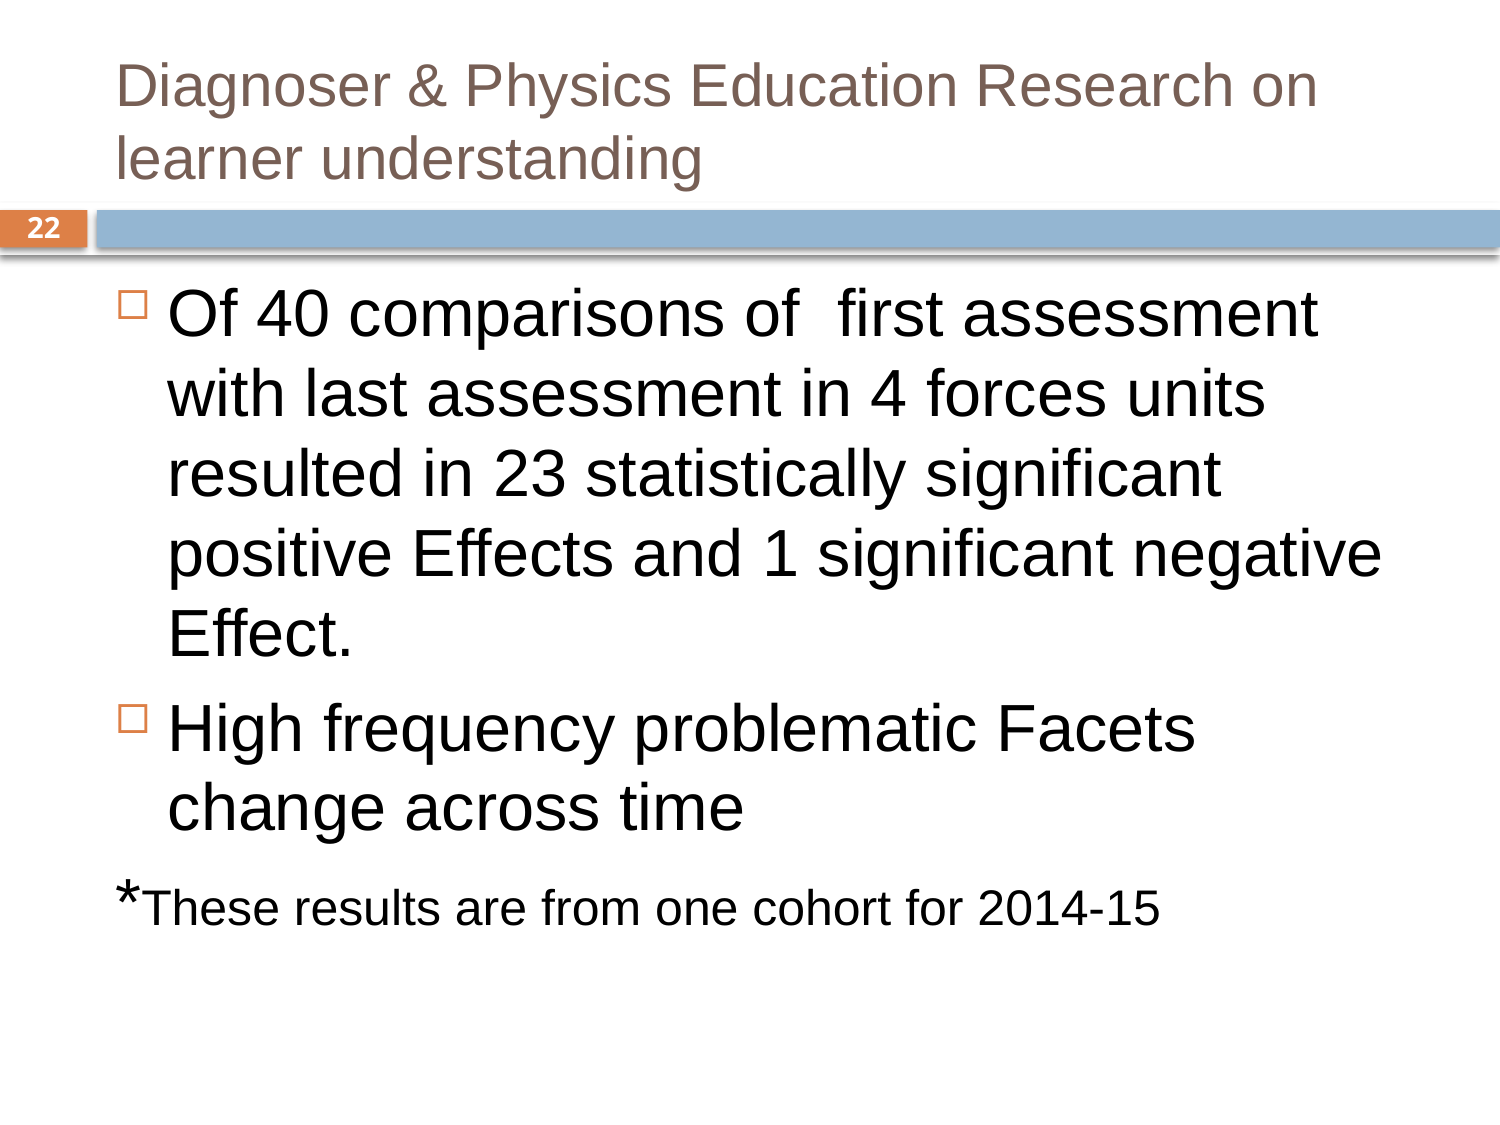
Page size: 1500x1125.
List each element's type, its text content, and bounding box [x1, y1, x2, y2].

slide_number 22 [0, 208, 88, 249]
title Diagnoser & Physics Education Research on learner understanding [100, 37, 1438, 200]
list Of 40 comparisons of first assessment with last assessment in 4 forces units resulted in 23 statistically significant positive Effects and 1 significant negative Effect. High frequency problematic Facets change across time *These results are from one cohort for 2014-15 [100, 262, 1438, 1000]
